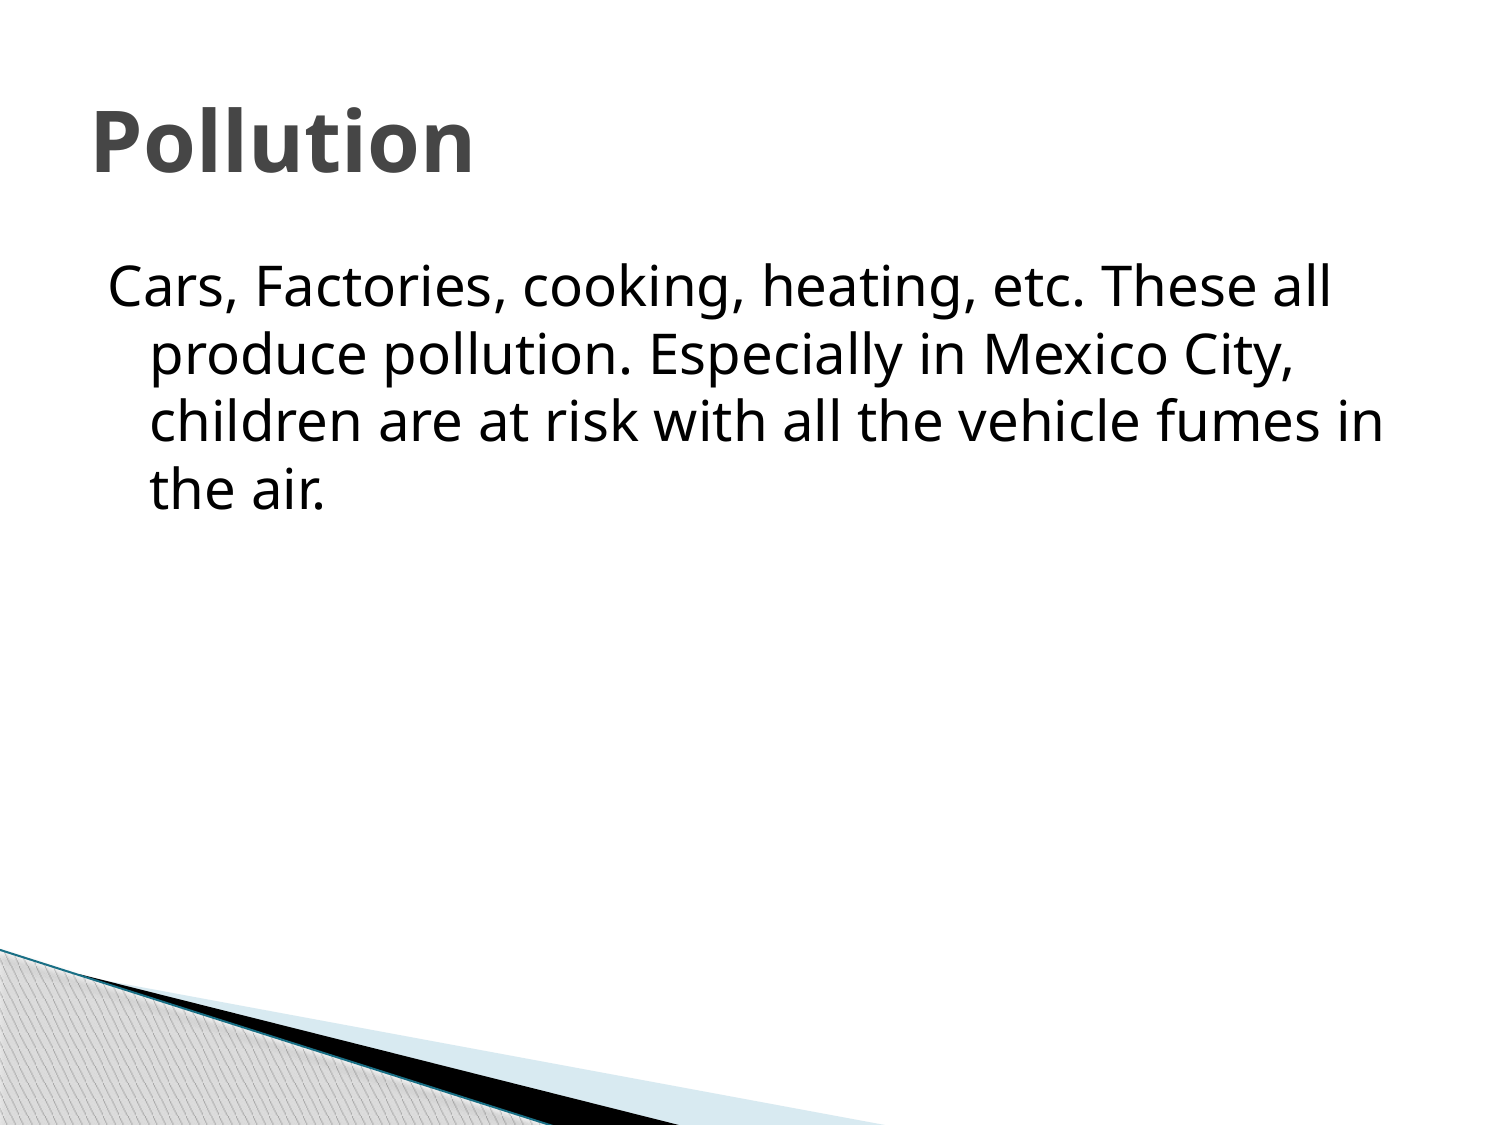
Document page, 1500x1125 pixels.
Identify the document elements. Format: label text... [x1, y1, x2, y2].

list Cars, Factories, cooking, heating, etc. These all produce pollution. Especially in Mexico City, children are at risk with all the vehicle fumes in the air. [75, 243, 1425, 986]
title Pollution [75, 45, 1425, 233]
